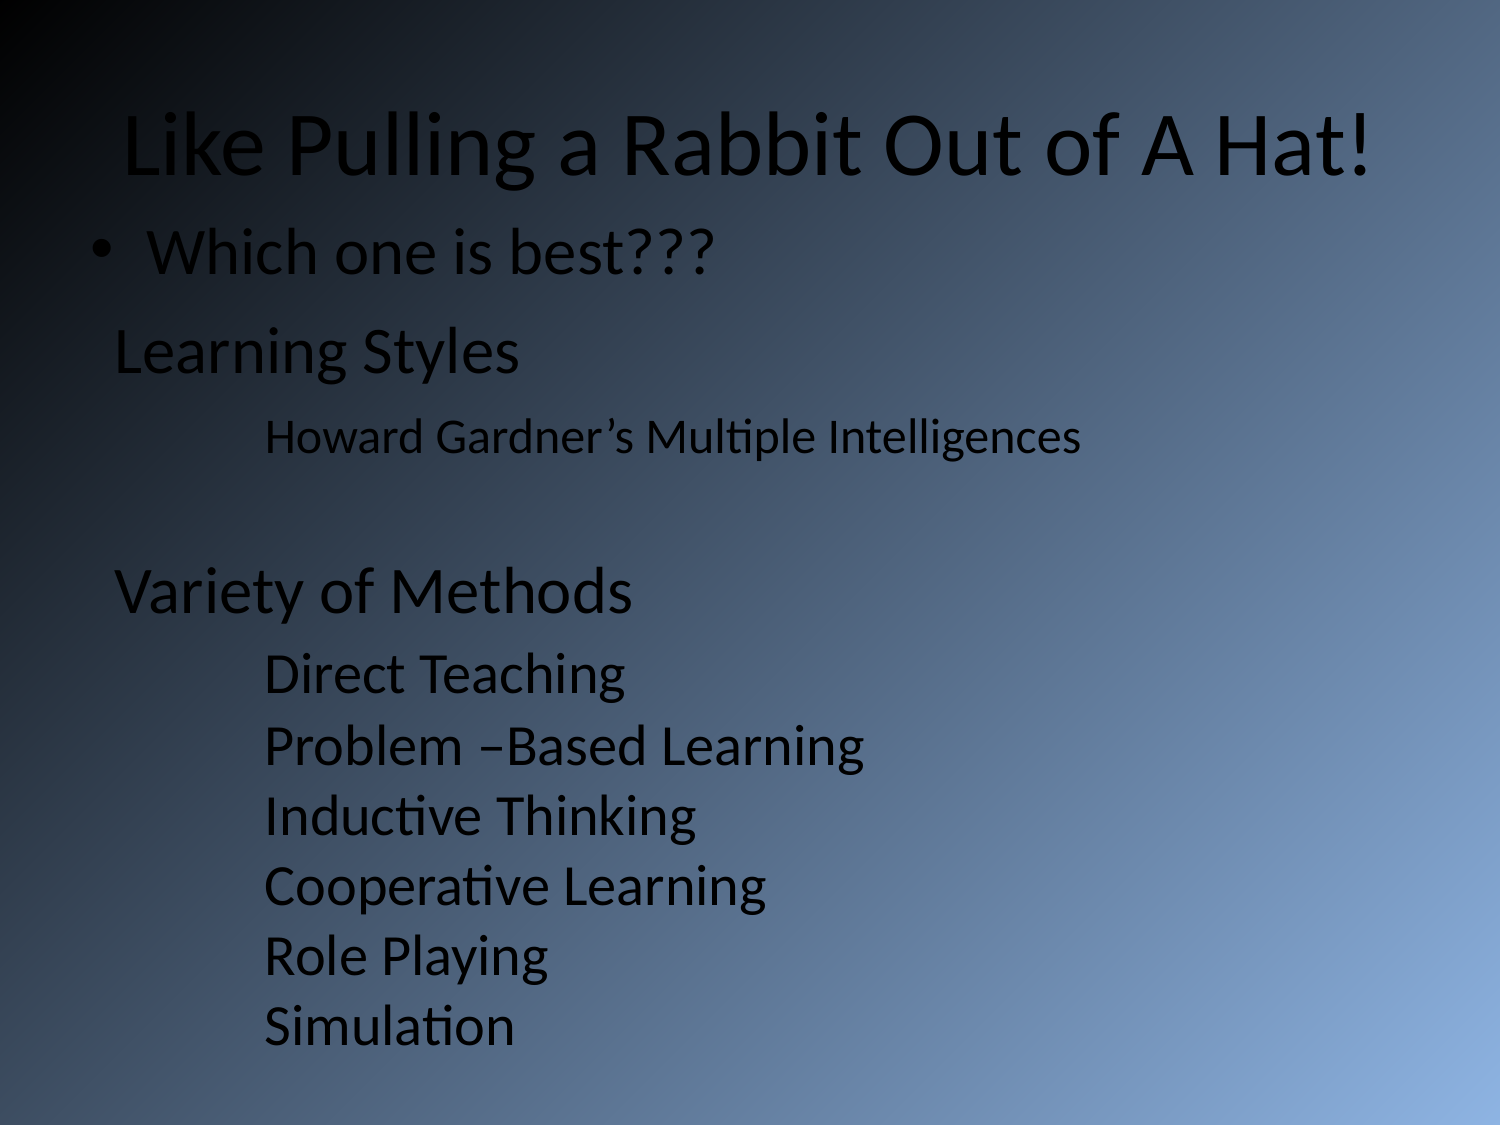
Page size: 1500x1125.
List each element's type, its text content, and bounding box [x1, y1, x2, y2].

text_box Learning Styles Howard Gardner’s Multiple Intelligences Variety of Methods Direct Teaching Problem –Based Learning Inductive Thinking Cooperative Learning Role Playing Simulation [99, 299, 1400, 1125]
title Like Pulling a Rabbit Out of A Hat! [75, 45, 1425, 200]
list Which one is best??? [75, 200, 1425, 300]
